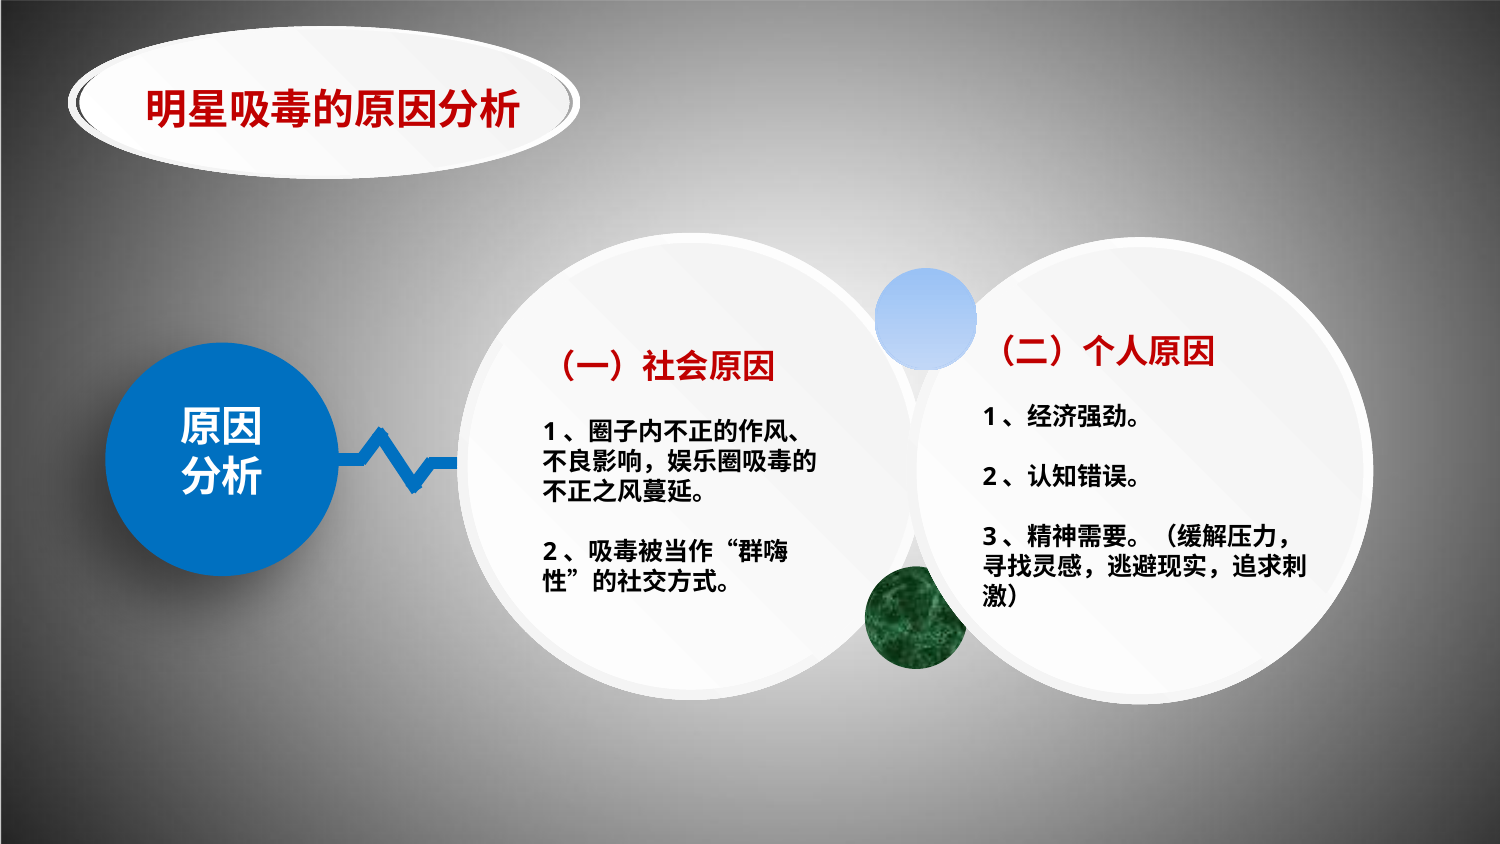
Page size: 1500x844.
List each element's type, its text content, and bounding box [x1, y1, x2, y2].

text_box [906, 237, 1374, 705]
text_box 原因 分析 [180, 400, 264, 501]
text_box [457, 232, 925, 700]
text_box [864, 566, 906, 669]
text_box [67, 26, 595, 179]
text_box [289, 430, 457, 491]
text_box [104, 341, 337, 578]
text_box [874, 268, 978, 371]
picture [2, 1, 1500, 844]
